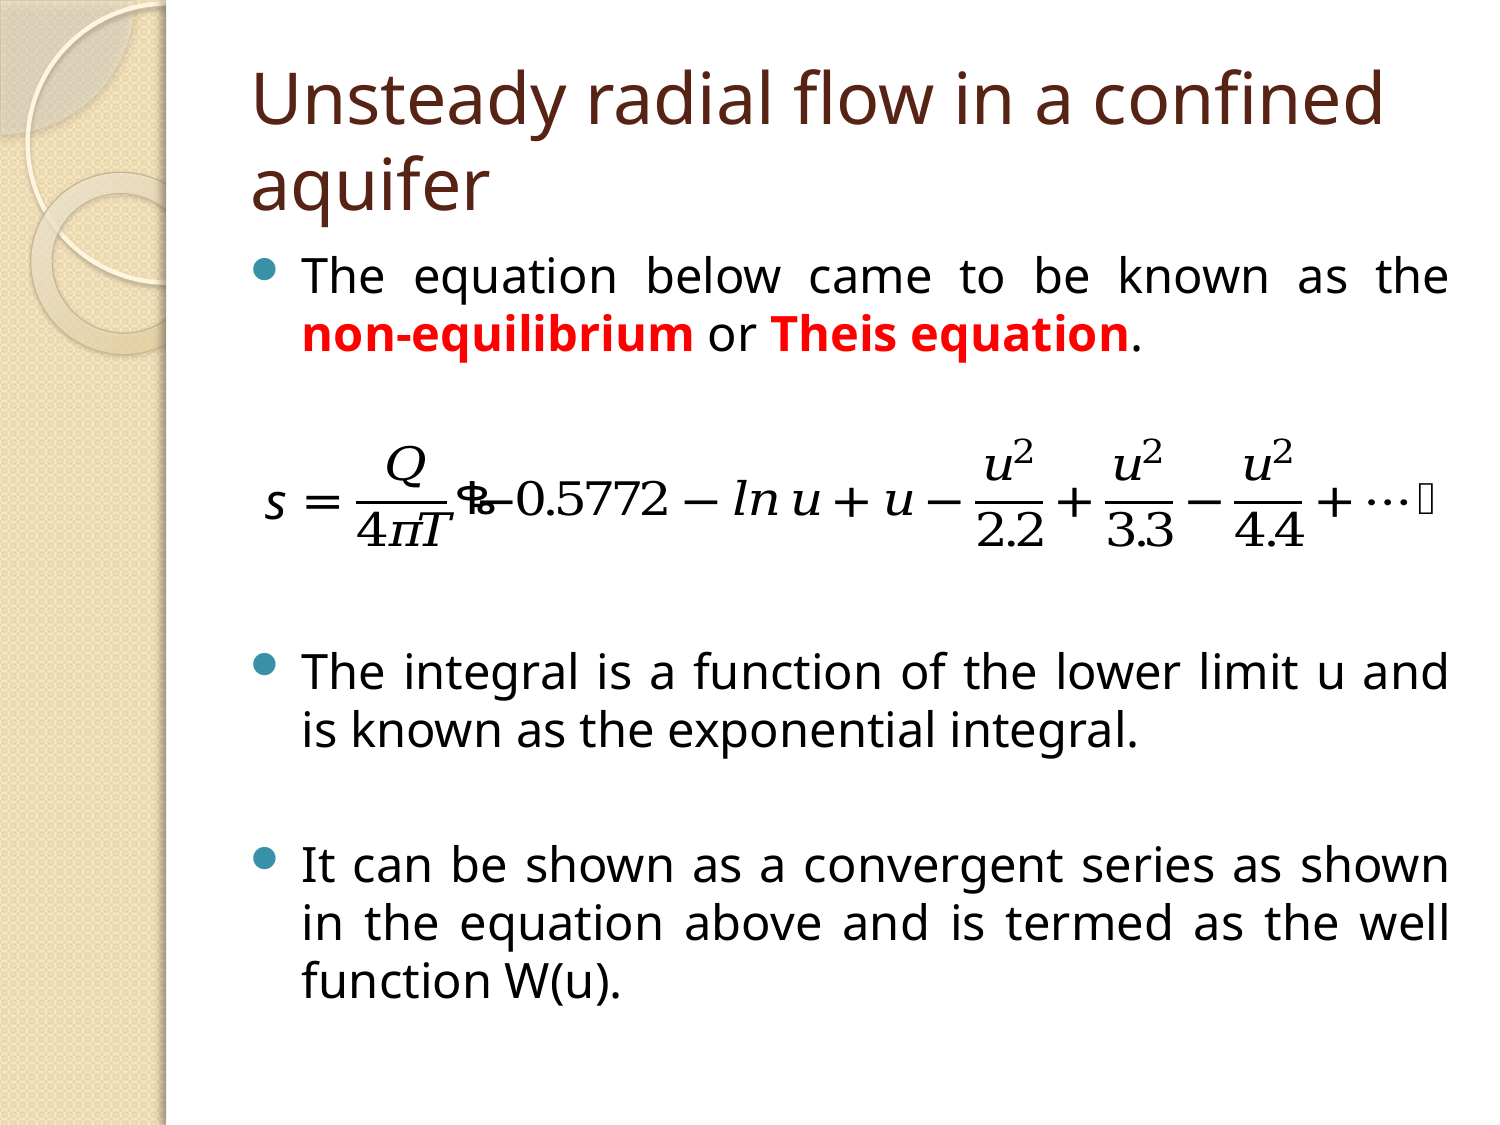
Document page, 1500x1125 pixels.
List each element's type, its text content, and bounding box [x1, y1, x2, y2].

list The equation below came to be known as the non-equilibrium or Theis equation. The integral is a function of the lower limit u and is known as the exponential integral. It can be shown as a convergent series as shown in the equation above and is termed as the well function W(u). [235, 237, 1466, 1025]
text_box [251, 437, 1476, 613]
title Unsteady radial flow in a confined aquifer [235, 45, 1466, 233]
